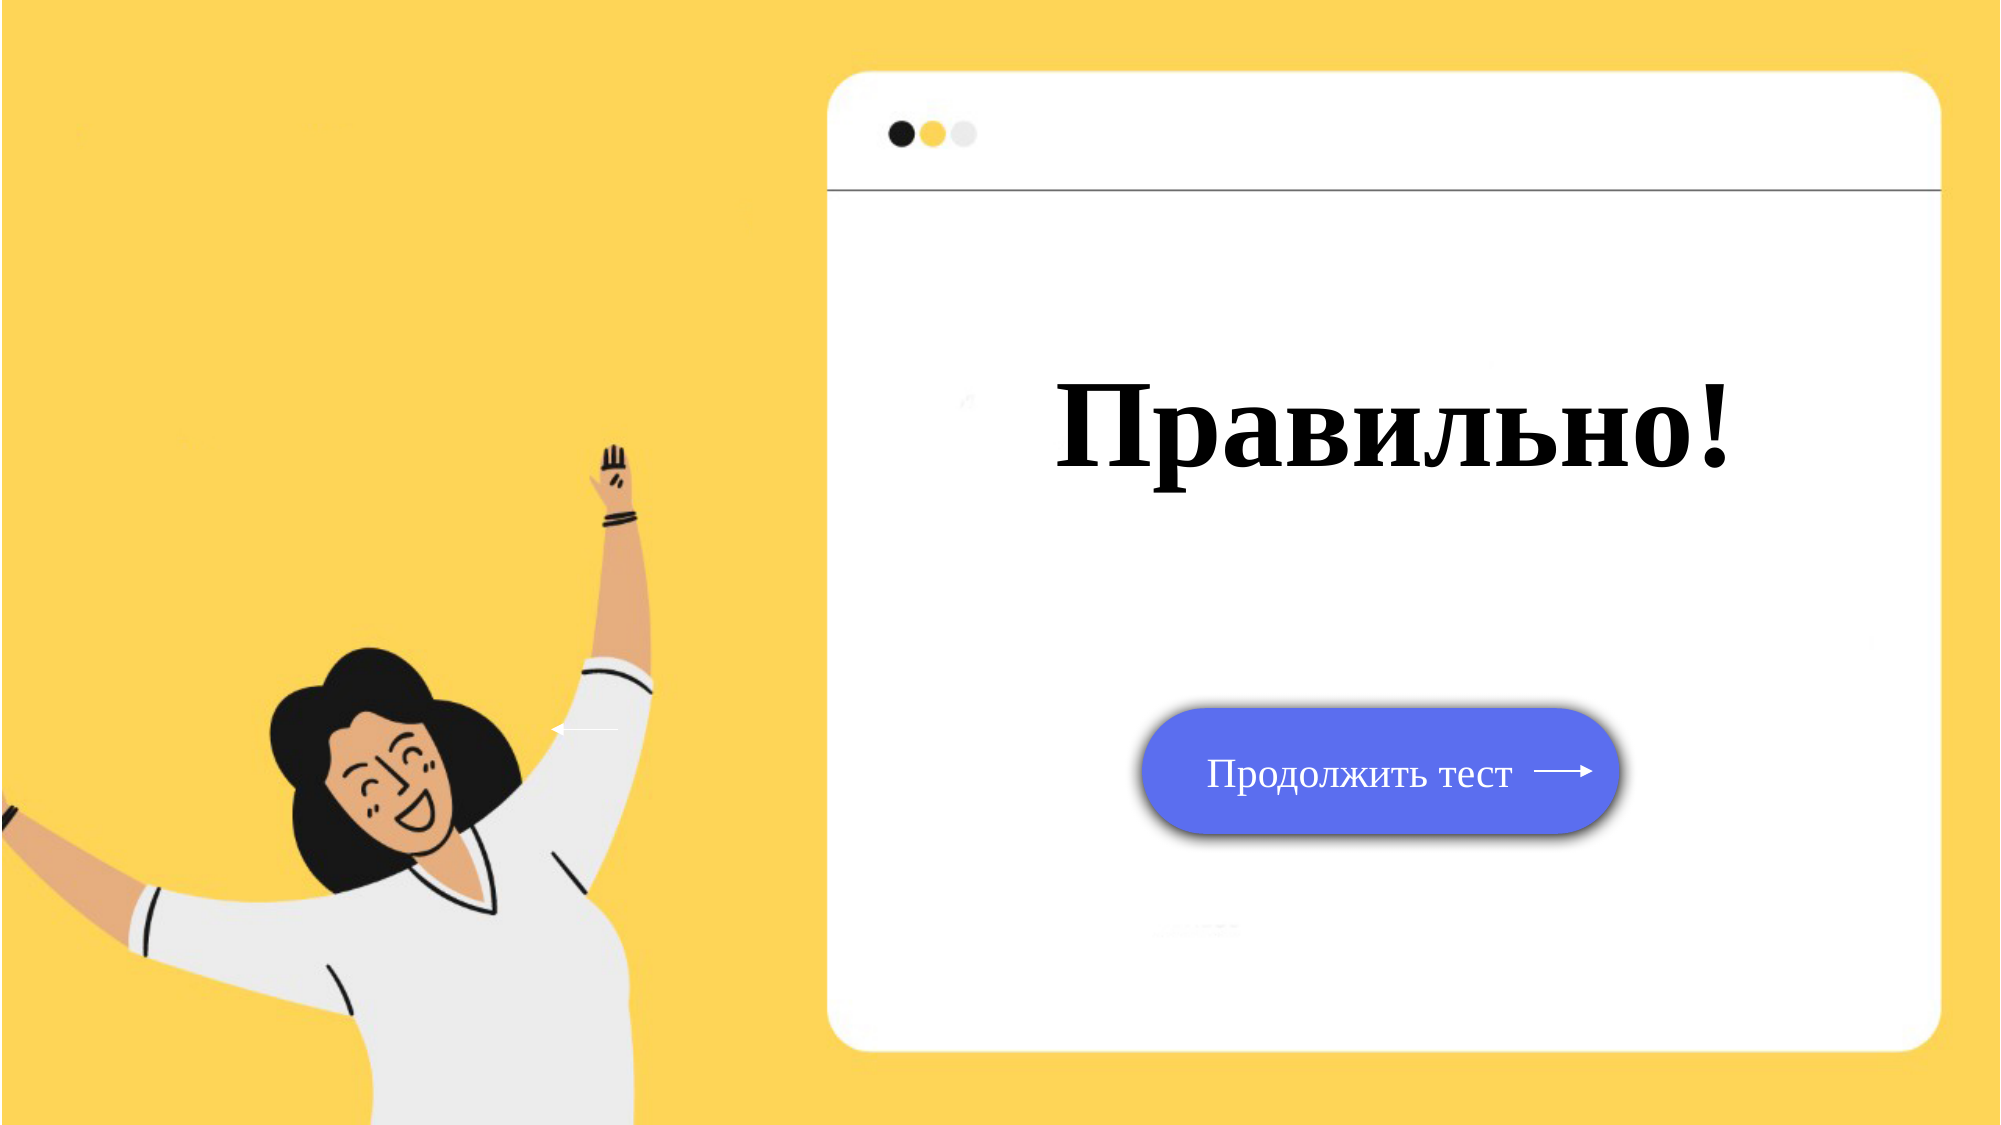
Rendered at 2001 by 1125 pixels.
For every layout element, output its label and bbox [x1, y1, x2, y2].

text_box [1142, 708, 1620, 834]
picture [2, 0, 2000, 1125]
